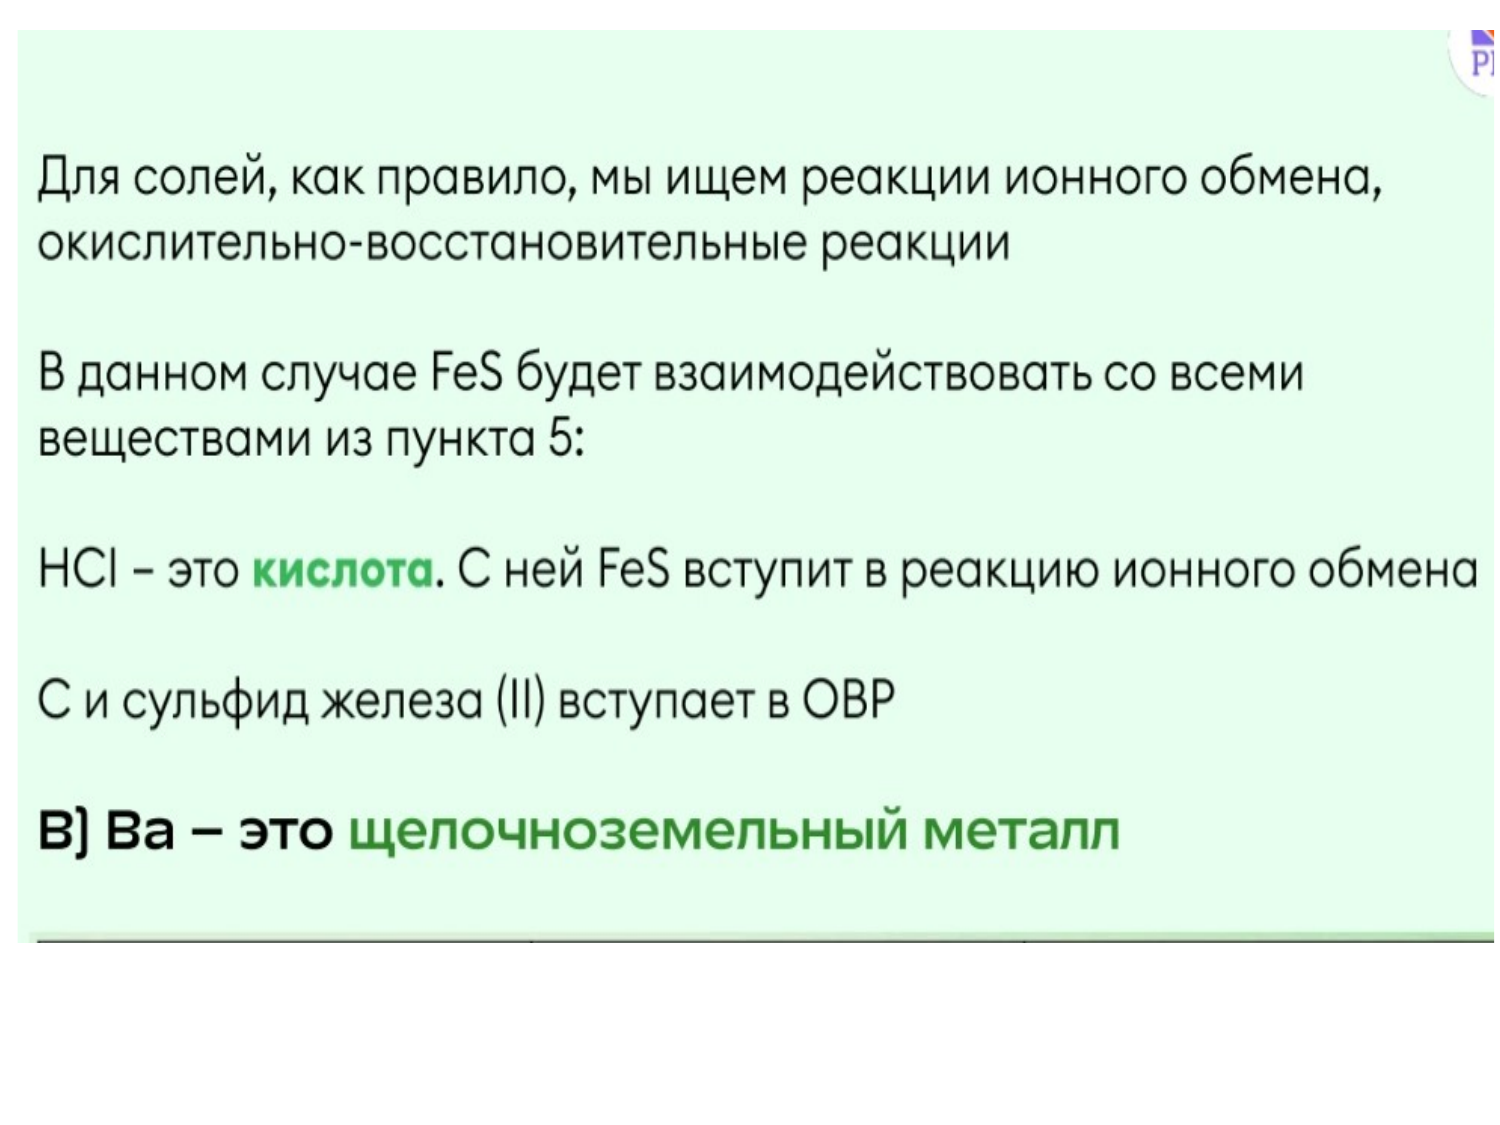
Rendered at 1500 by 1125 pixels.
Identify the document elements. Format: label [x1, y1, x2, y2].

list [17, 30, 1495, 944]
